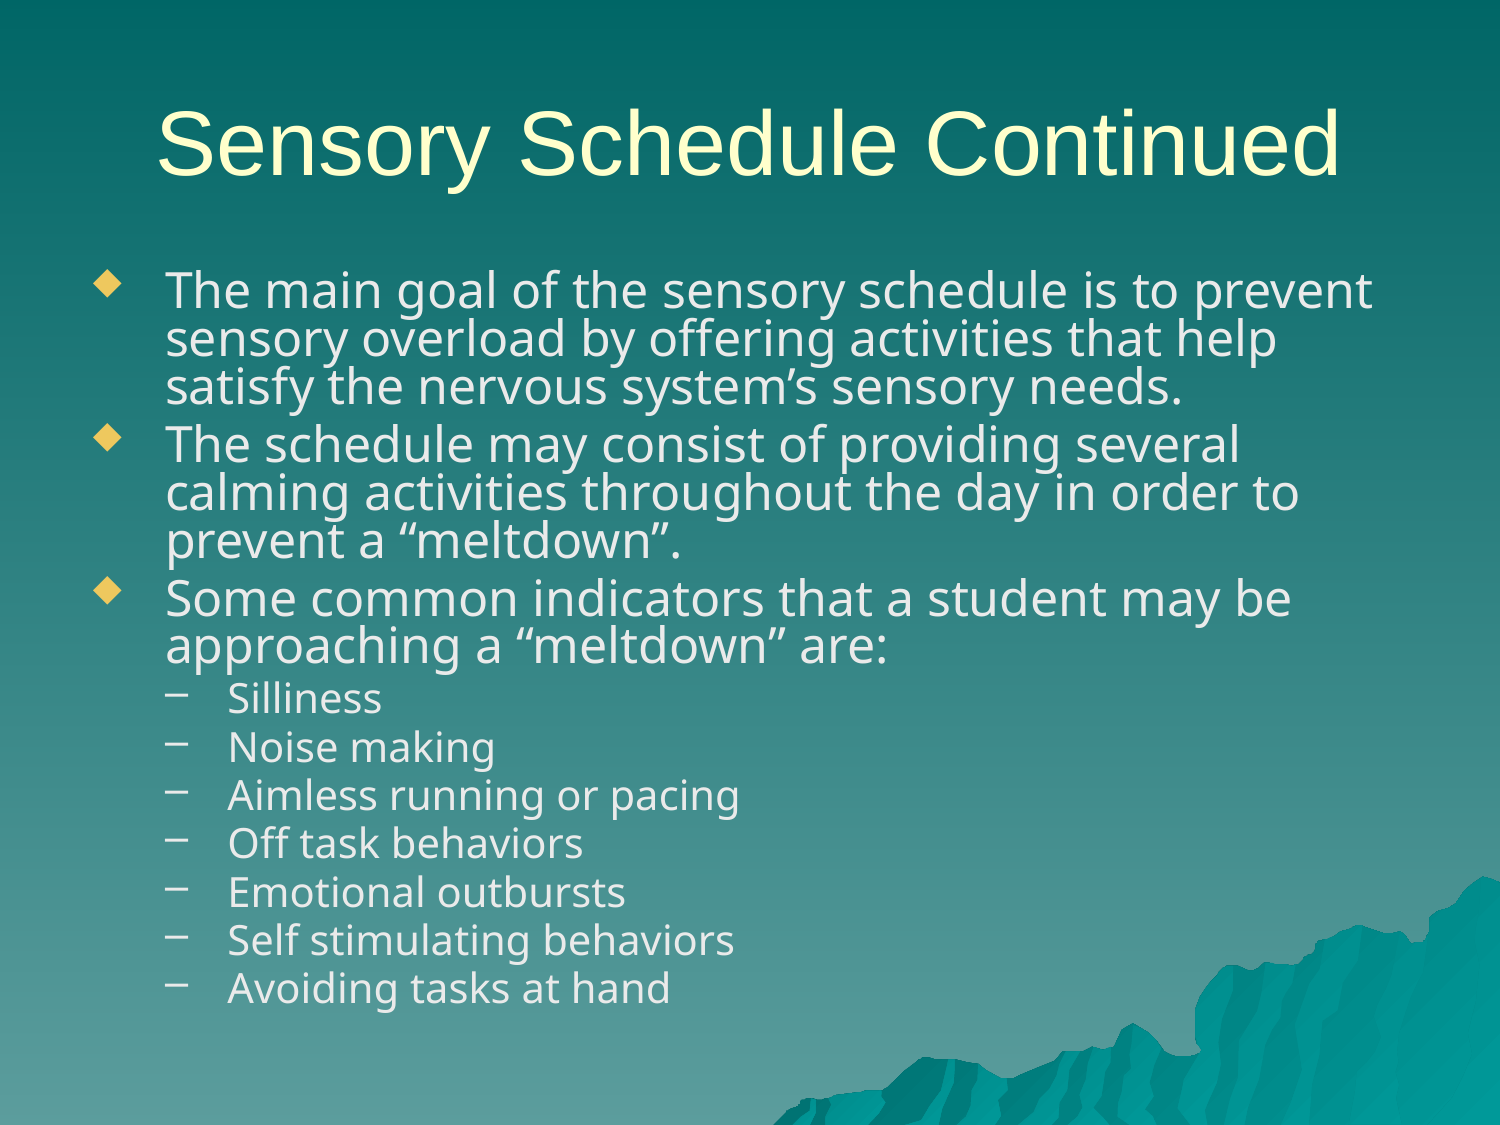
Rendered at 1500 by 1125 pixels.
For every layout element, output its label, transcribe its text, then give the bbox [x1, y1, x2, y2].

title Sensory Schedule Continued [74, 45, 1426, 233]
list The main goal of the sensory schedule is to prevent sensory overload by offering activities that help satisfy the nervous system’s sensory needs. The schedule may consist of providing several calming activities throughout the day in order to prevent a “meltdown”. Some common indicators that a student may be approaching a “meltdown” are: Silliness Noise making Aimless running or pacing Off task behaviors Emotional outbursts Self stimulating behaviors Avoiding tasks at hand [74, 262, 1426, 1006]
